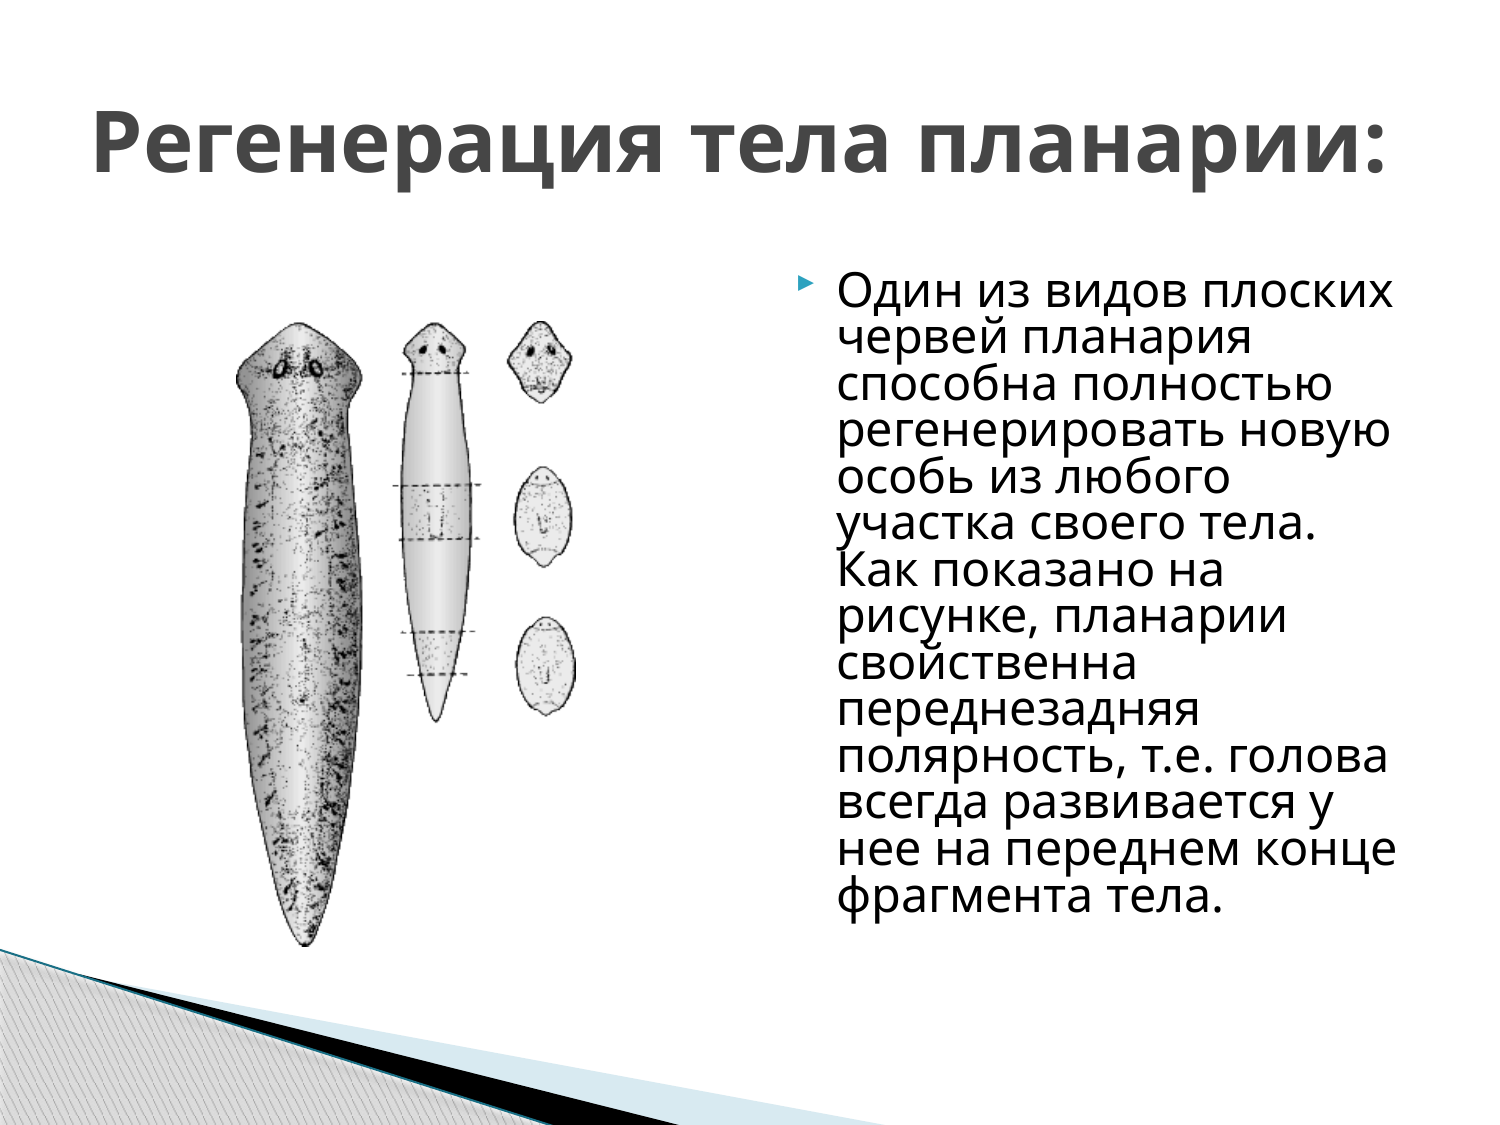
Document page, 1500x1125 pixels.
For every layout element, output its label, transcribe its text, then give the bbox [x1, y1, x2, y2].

title Регенерация тела планарии: [75, 45, 1425, 233]
list Один из видов плоских червей планария способна полностью регенерировать новую особь из любого участка своего тела. Как показано на рисунке, планарии свойственна переднезадняя полярность, т.е. голова всегда развивается у нее на переднем конце фрагмента тела. [763, 262, 1425, 1005]
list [236, 320, 576, 947]
